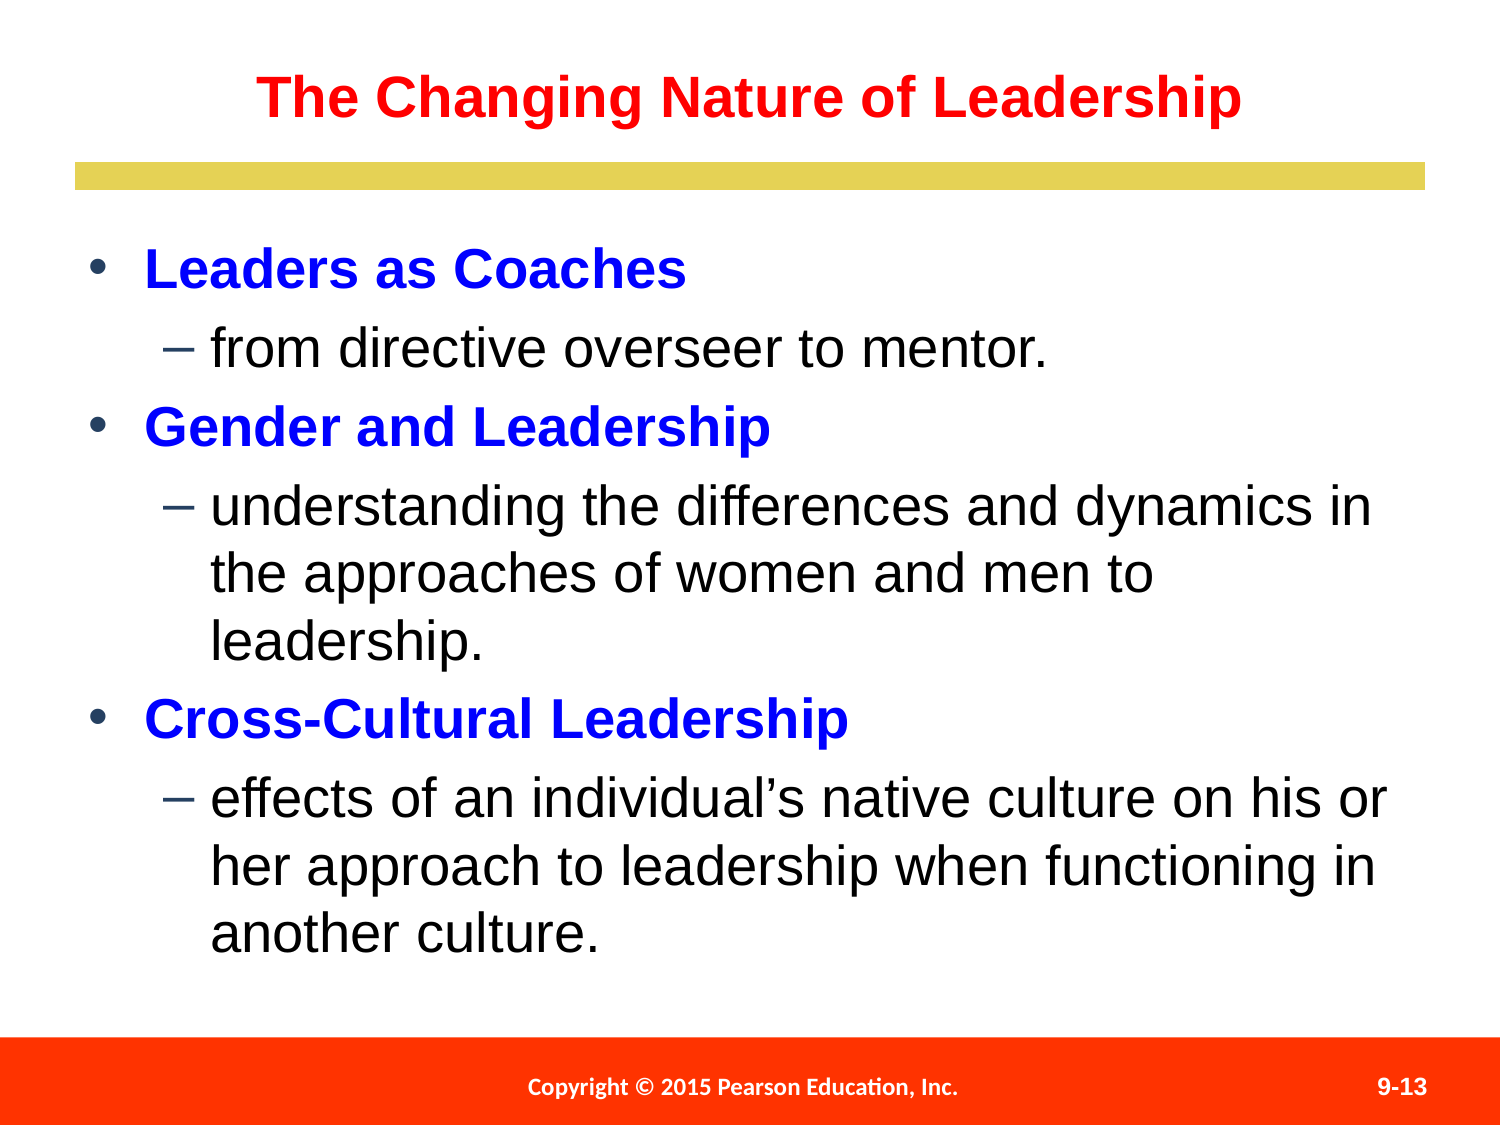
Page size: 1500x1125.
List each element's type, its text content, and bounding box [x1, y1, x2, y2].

picture [75, 162, 1425, 190]
list Leaders as Coaches from directive overseer to mentor. Gender and Leadership understanding the differences and dynamics in the approaches of women and men to leadership. Cross-Cultural Leadership effects of an individual’s native culture on his or her approach to leadership when functioning in another culture. [72, 224, 1424, 988]
title The Changing Nature of Leadership [74, 37, 1426, 151]
